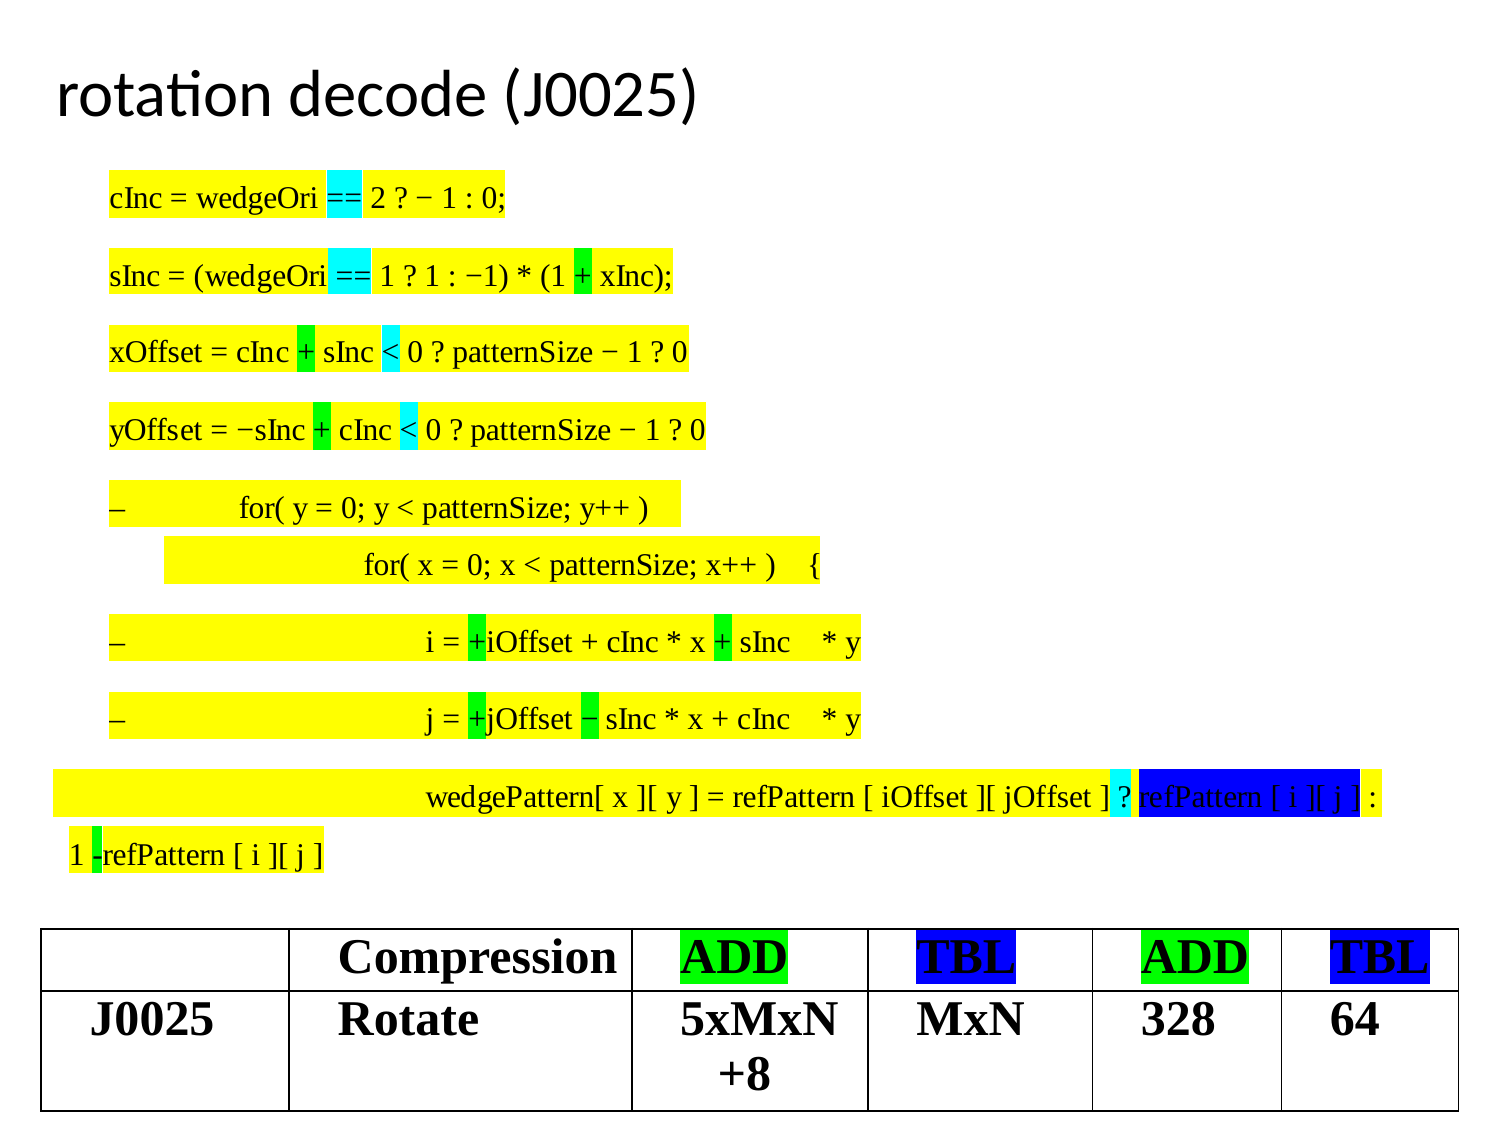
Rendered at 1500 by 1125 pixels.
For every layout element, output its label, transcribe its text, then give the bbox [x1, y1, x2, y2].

table_header TBL [869, 930, 1092, 990]
table_header [42, 930, 288, 990]
table_header Compression [290, 930, 631, 990]
picture [52, 148, 1383, 883]
table_cell J0025 [42, 992, 288, 1110]
table_cell Rotate [290, 992, 631, 1110]
text_box rotation decode (J0025) [41, 42, 1500, 138]
table_header ADD [633, 930, 867, 990]
table_cell 64 [1282, 992, 1458, 1110]
table_cell 5xMxN+8 [633, 992, 867, 1110]
table_header ADD [1093, 930, 1281, 990]
table_header TBL [1282, 930, 1458, 990]
table_cell MxN [869, 992, 1092, 1110]
table_cell 328 [1093, 992, 1281, 1110]
